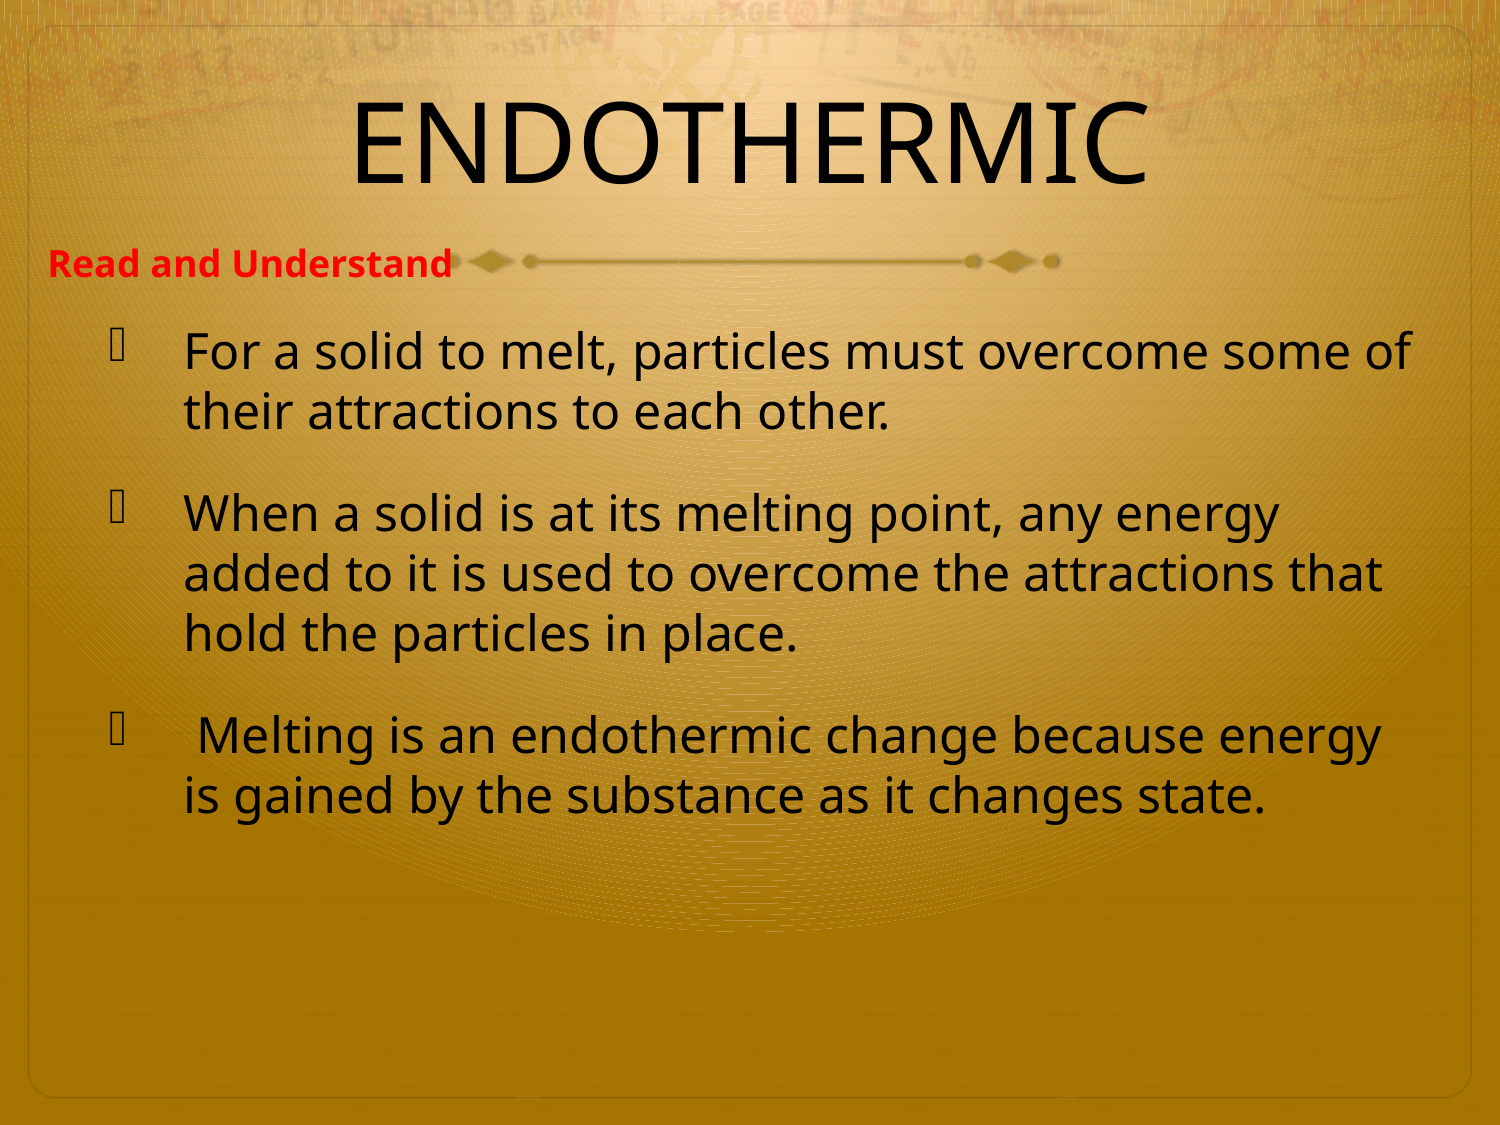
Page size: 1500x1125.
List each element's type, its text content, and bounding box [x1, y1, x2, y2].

list For a solid to melt, particles must overcome some of their attractions to each other. When a solid is at its melting point, any energy added to it is used to overcome the attractions that hold the particles in place. Melting is an endothermic change because energy is gained by the substance as it changes state. [93, 312, 1441, 881]
title ENDOTHERMIC [93, 45, 1407, 233]
picture [0, 0, 1500, 1125]
text_box Read and Understand [32, 232, 469, 338]
